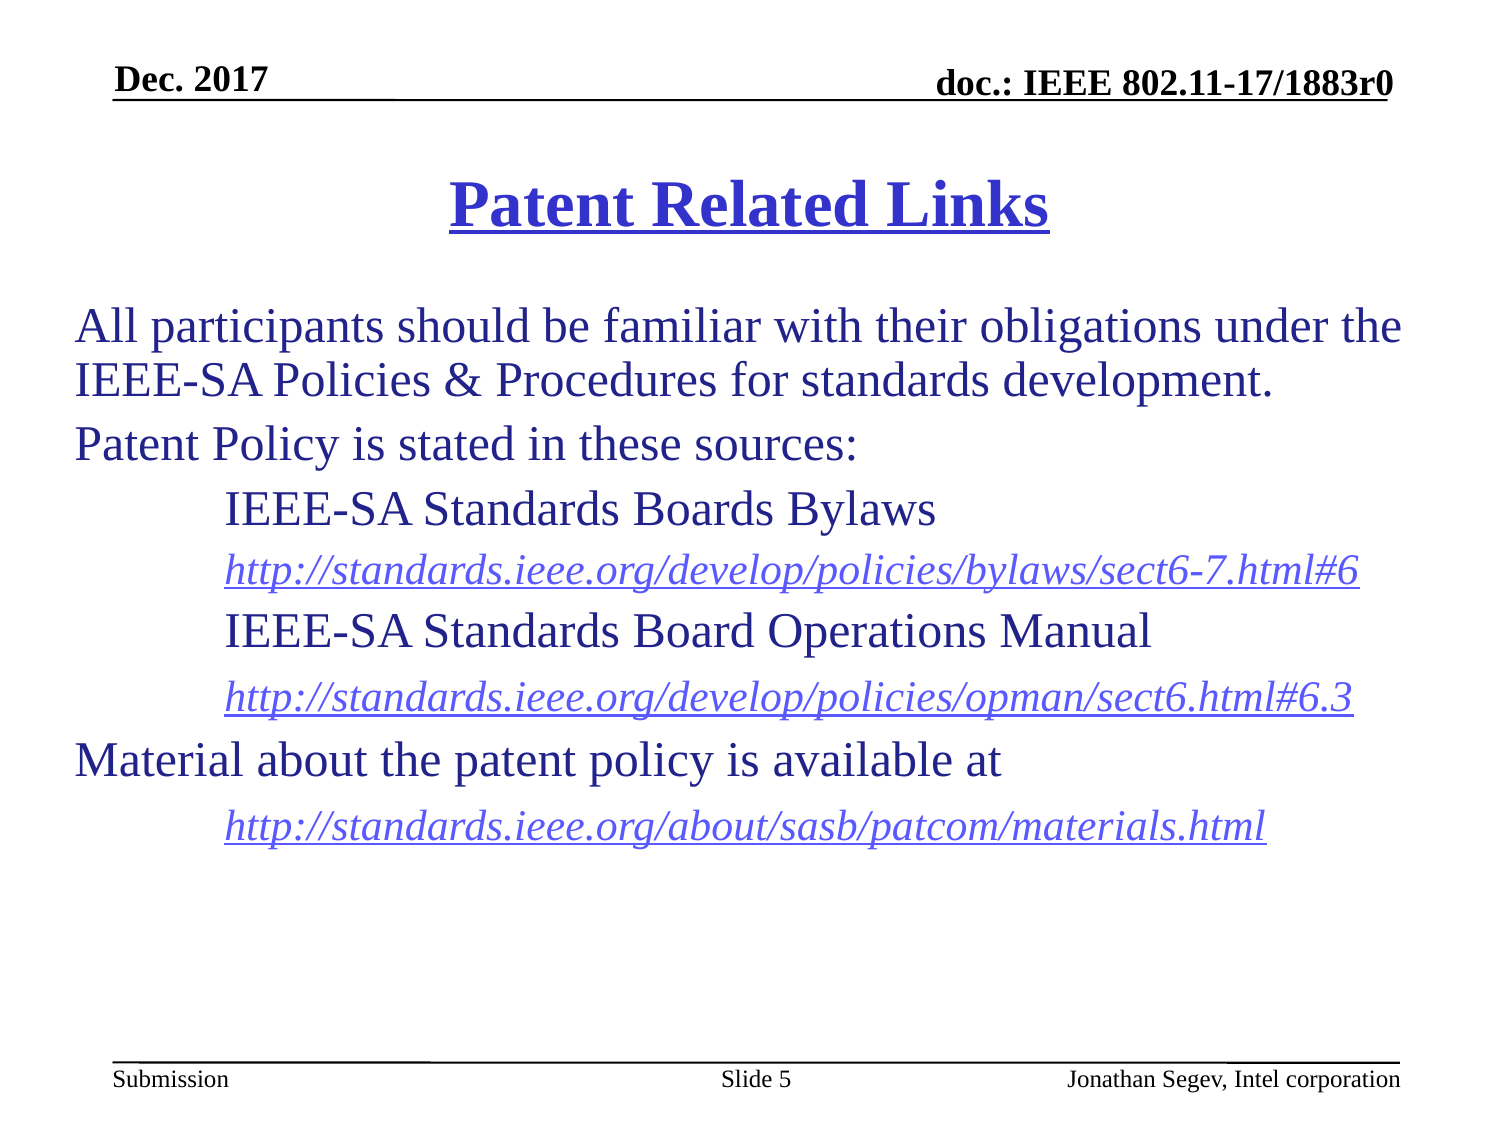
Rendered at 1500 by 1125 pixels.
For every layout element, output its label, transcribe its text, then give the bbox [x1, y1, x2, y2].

title Patent Related Links [112, 112, 1388, 288]
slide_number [114, 54, 423, 100]
footer Jonathan Segev, Intel corporation [878, 1061, 1402, 1093]
text_box All participants should be familiar with their obligations under the IEEE-SA Policies & Procedures for standards development. Patent Policy is stated in these sources: IEEE-SA Standards Boards Bylaws http://standards.ieee.org/develop/policies/bylaws/sect6-7.html#6 IEEE-SA Standards Board Operations Manual http://standards.ieee.org/develop/policies/opman/sect6.html#6.3 Material about the patent policy is available at http://standards.ieee.org/about/sasb/patcom/materials.html [0, 291, 1475, 930]
slide_number Slide 5 [712, 1061, 800, 1123]
